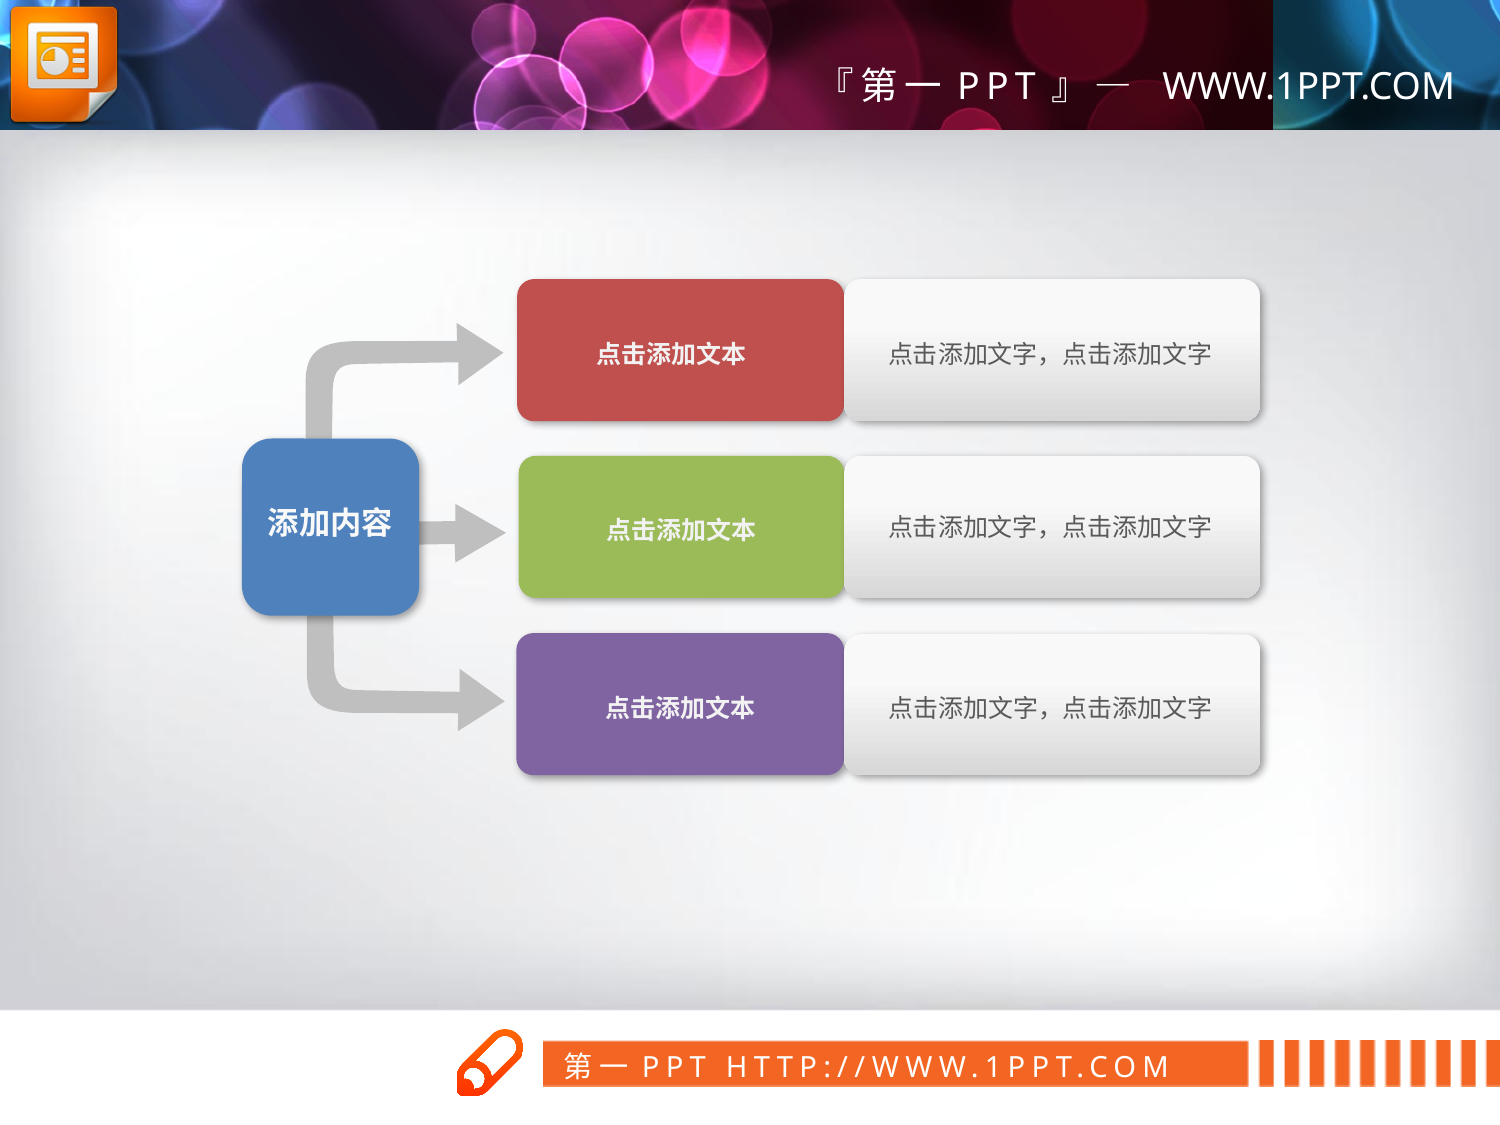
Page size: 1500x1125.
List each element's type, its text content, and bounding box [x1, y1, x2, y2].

text_box [305, 322, 504, 436]
text_box [306, 626, 505, 732]
text_box [429, 503, 507, 563]
text_box 添加内容 [241, 438, 420, 616]
text_box 点击添加文本 [517, 279, 844, 422]
text_box 点击添加文字，点击添加文字 [844, 279, 1261, 422]
text_box 点击添加文字，点击添加文字 [844, 634, 1261, 776]
text_box 点击添加文本 [516, 633, 844, 776]
text_box 点击添加文字，点击添加文字 [844, 455, 1261, 598]
picture [0, 0, 1500, 1012]
picture [543, 1040, 1500, 1087]
text_box 点击添加文本 [518, 455, 844, 598]
